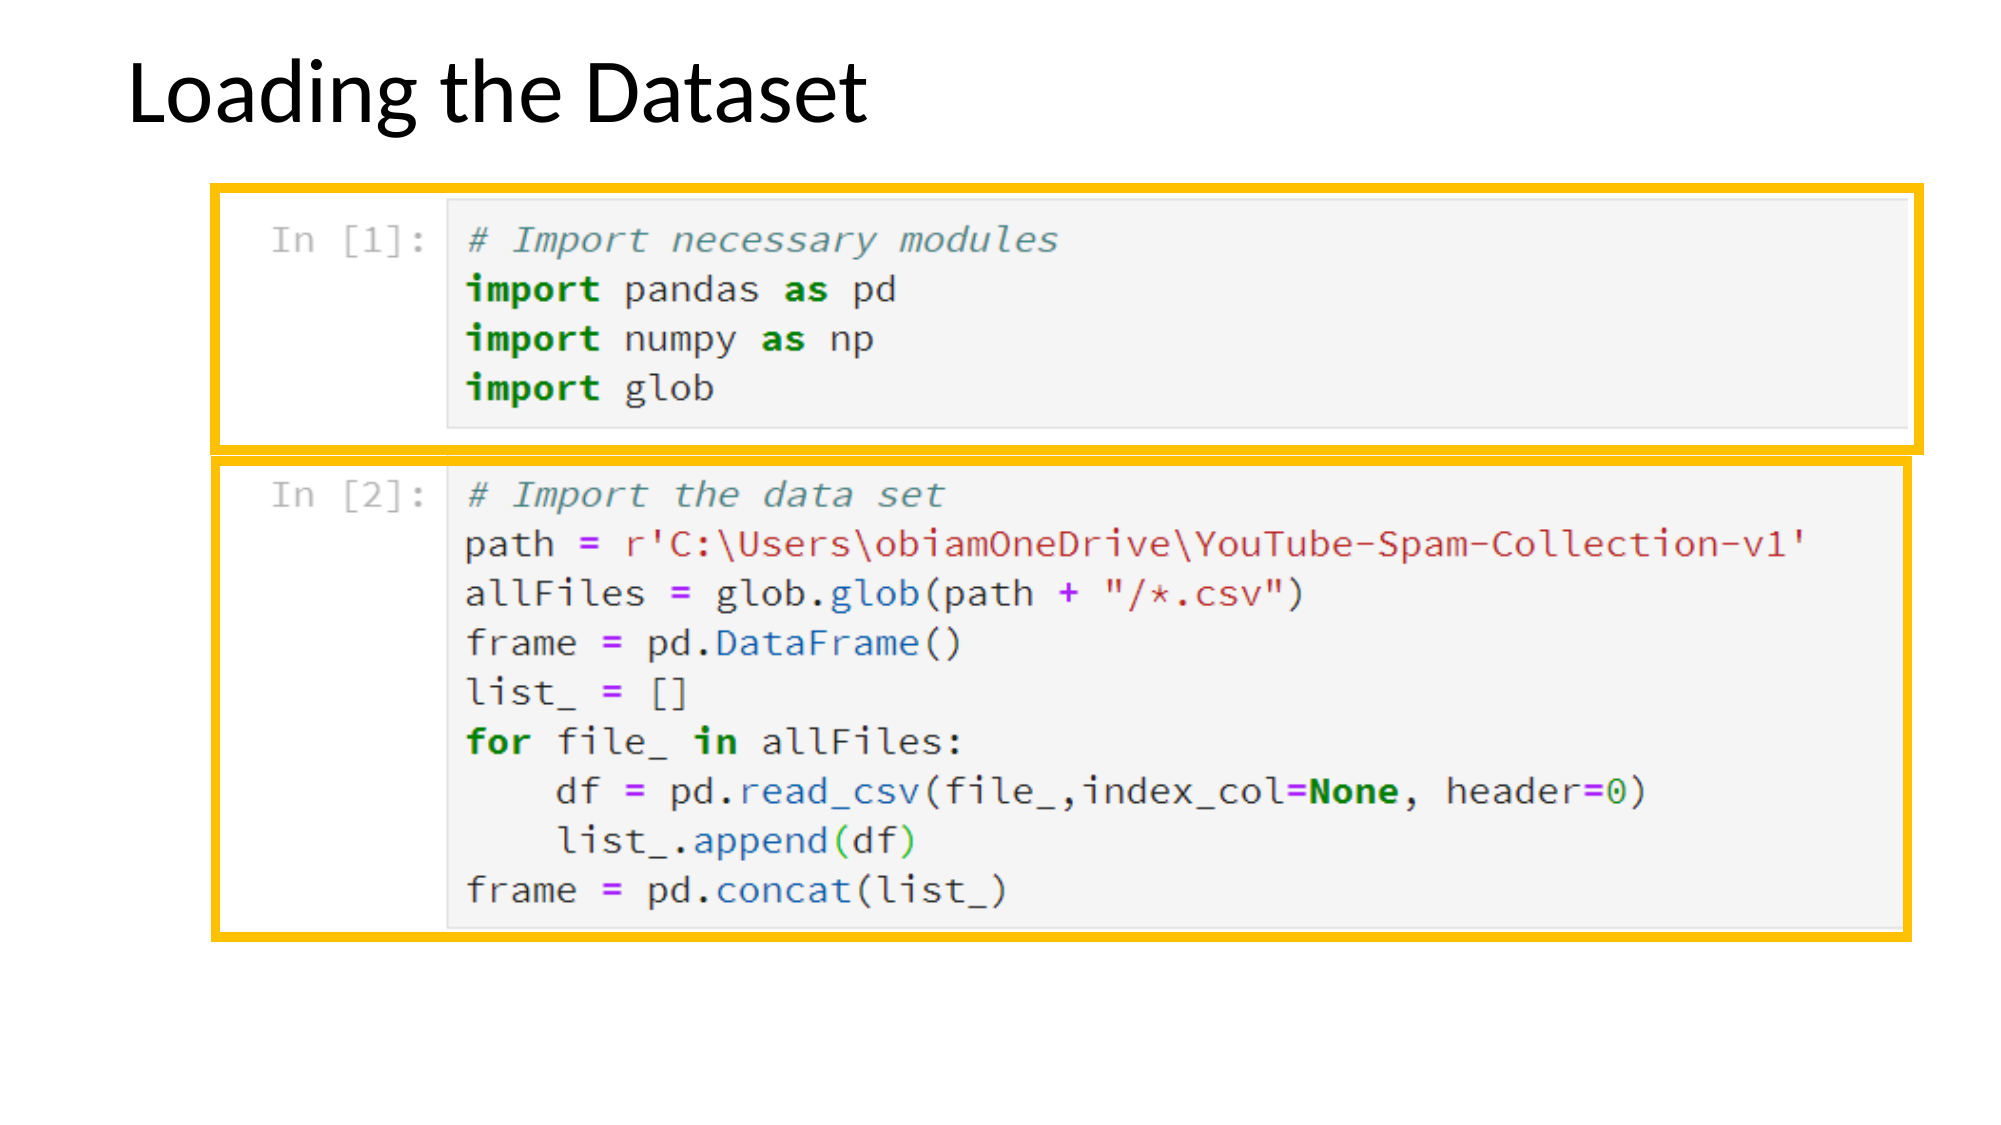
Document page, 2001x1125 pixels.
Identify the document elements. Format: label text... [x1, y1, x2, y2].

text_box [1908, 187, 1920, 451]
text_box Loading the Dataset [112, 23, 1919, 149]
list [215, 161, 1908, 937]
